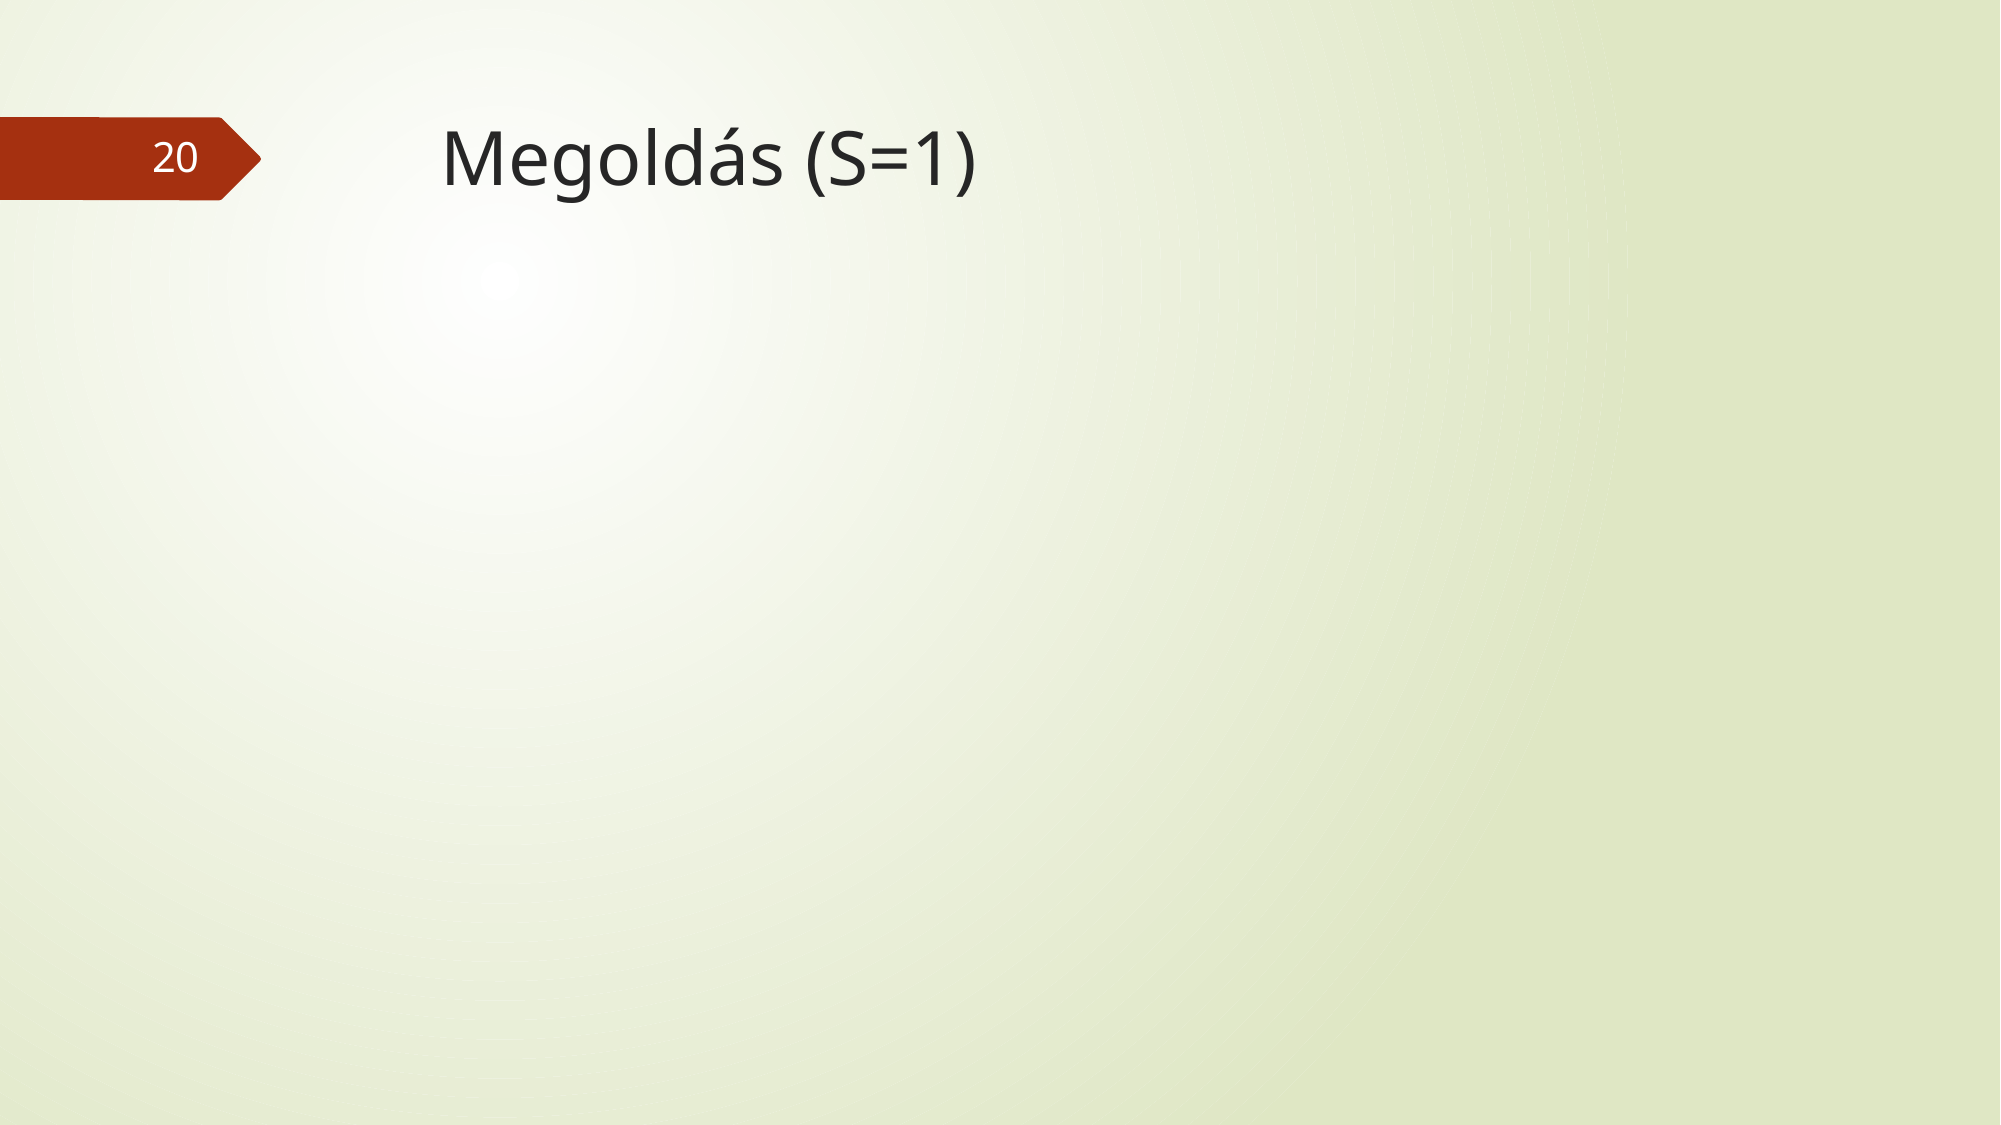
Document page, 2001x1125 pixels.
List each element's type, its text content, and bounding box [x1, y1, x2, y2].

slide_number 20 [87, 129, 216, 190]
title Megoldás (S=1) [425, 102, 1888, 313]
